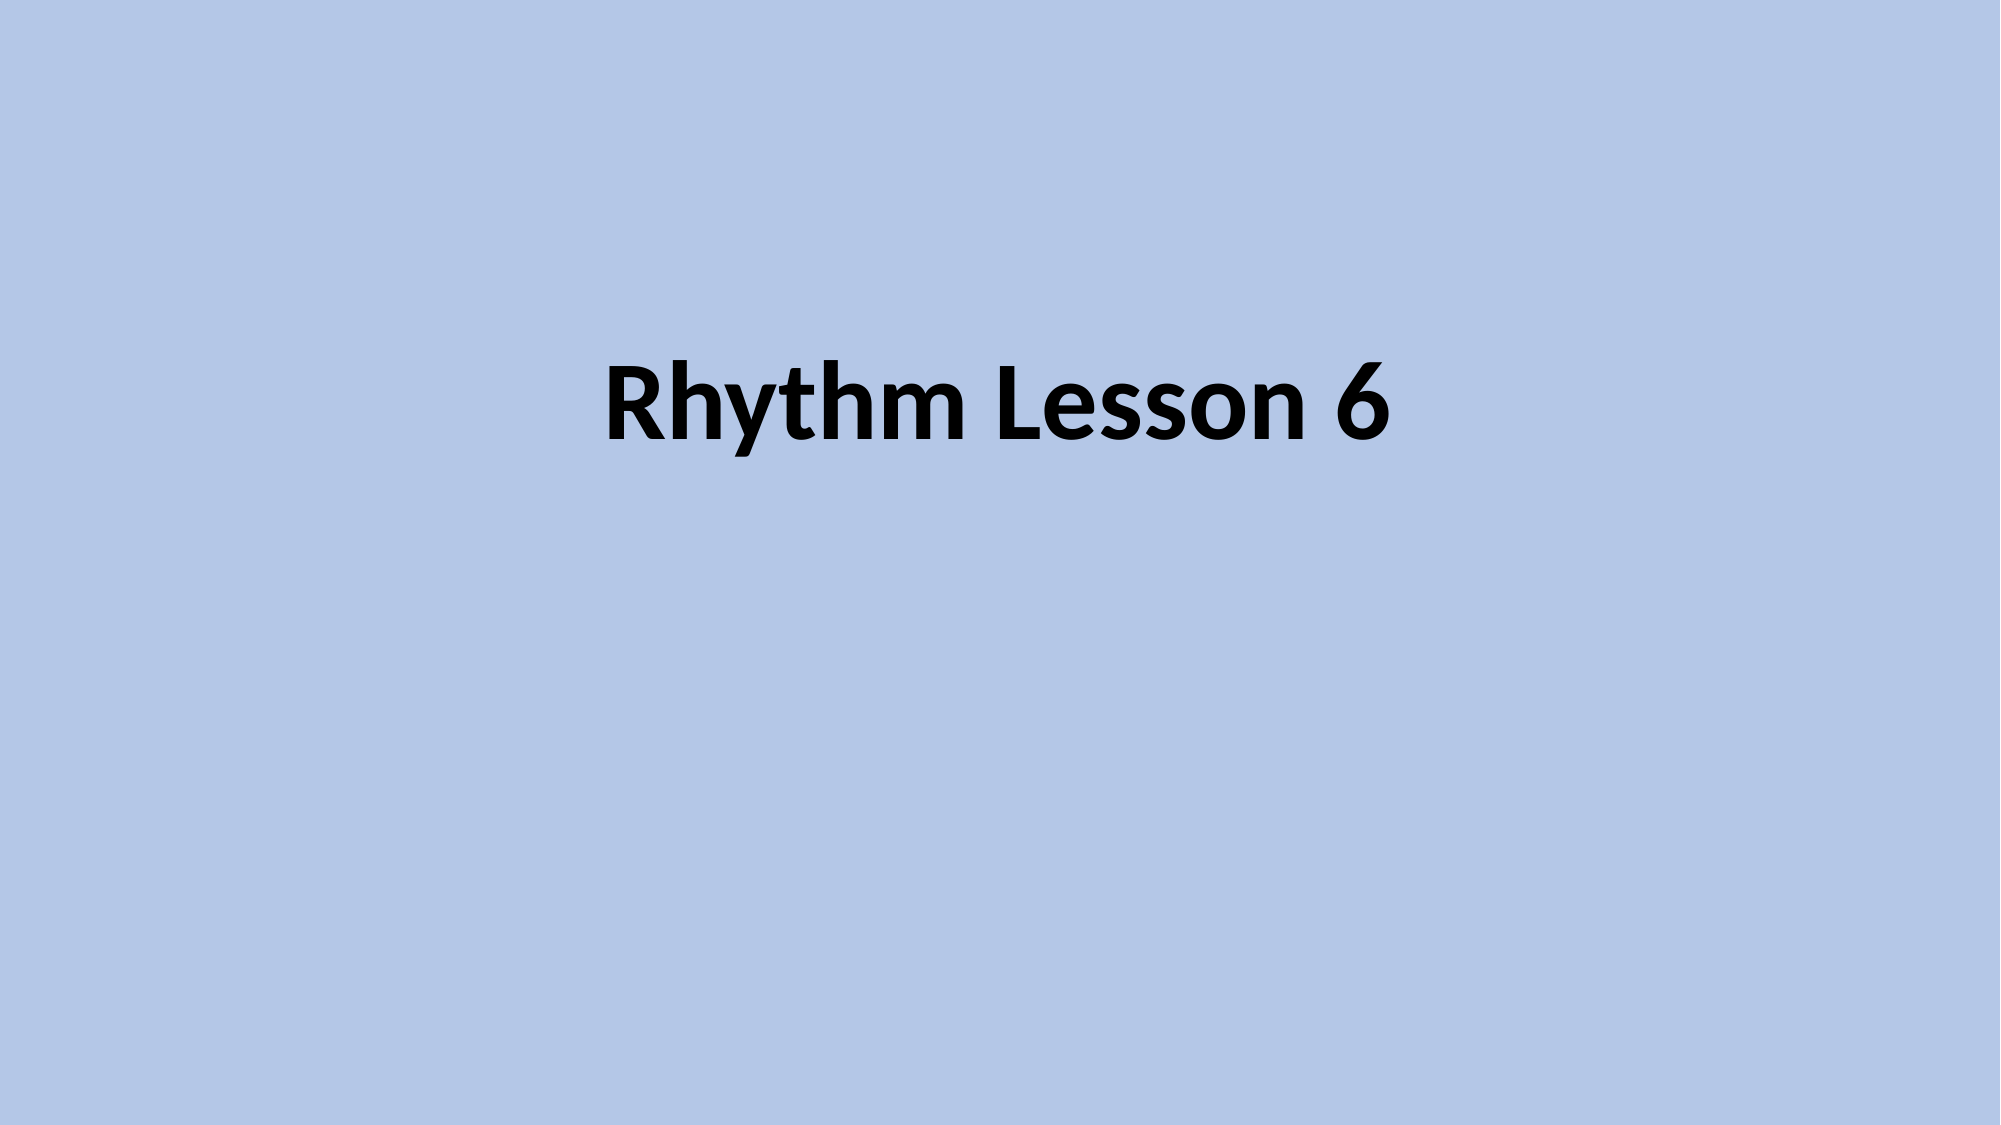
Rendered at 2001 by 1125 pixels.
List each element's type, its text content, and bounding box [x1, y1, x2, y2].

text_box Rhythm Lesson 6 [588, 319, 1460, 470]
